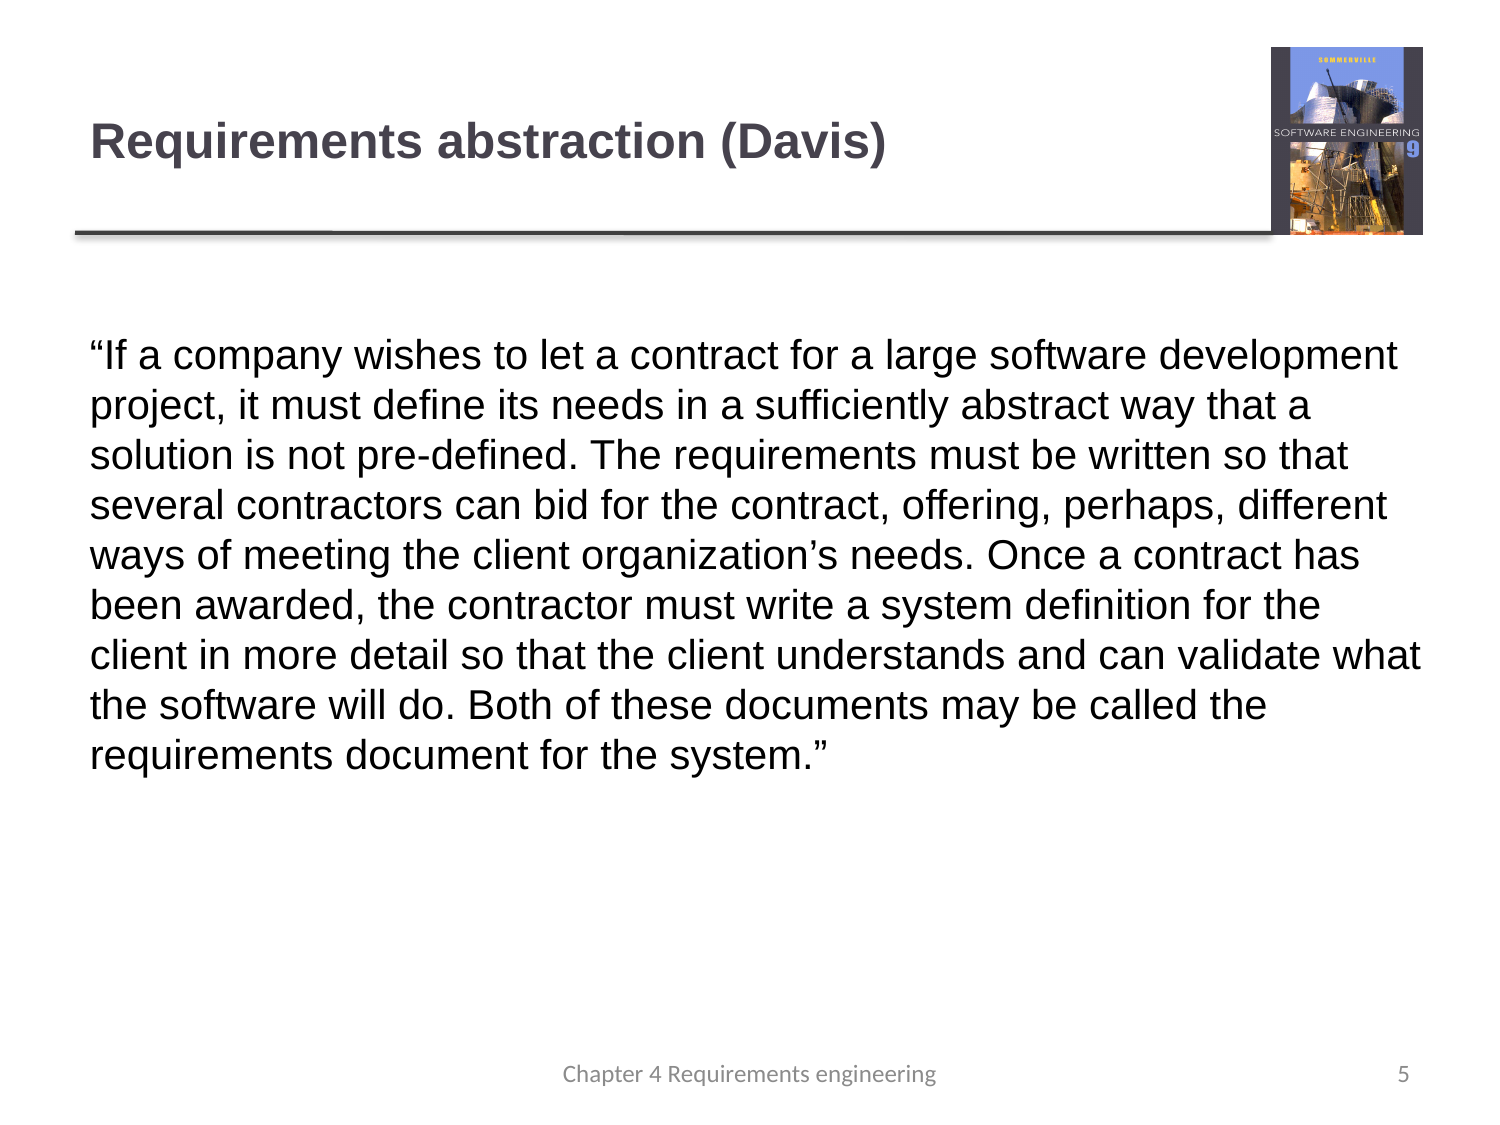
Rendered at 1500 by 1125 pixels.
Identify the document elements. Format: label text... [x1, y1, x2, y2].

title Requirements abstraction (Davis) [74, 44, 1272, 233]
footer Chapter 4 Requirements engineering [512, 1042, 988, 1103]
text_box “If a company wishes to let a contract for a large software development project, it must define its needs in a sufficiently abstract way that a solution is not pre-defined. The requirements must be written so that several contractors can bid for the contract, offering, perhaps, different ways of meeting the client organization’s needs. Once a contract has been awarded, the contractor must write a system definition for the client in more detail so that the client understands and can validate what the software will do. Both of these documents may be called the requirements document for the system.” [74, 320, 1438, 786]
picture [1272, 47, 1423, 235]
slide_number 5 [1074, 1042, 1425, 1103]
